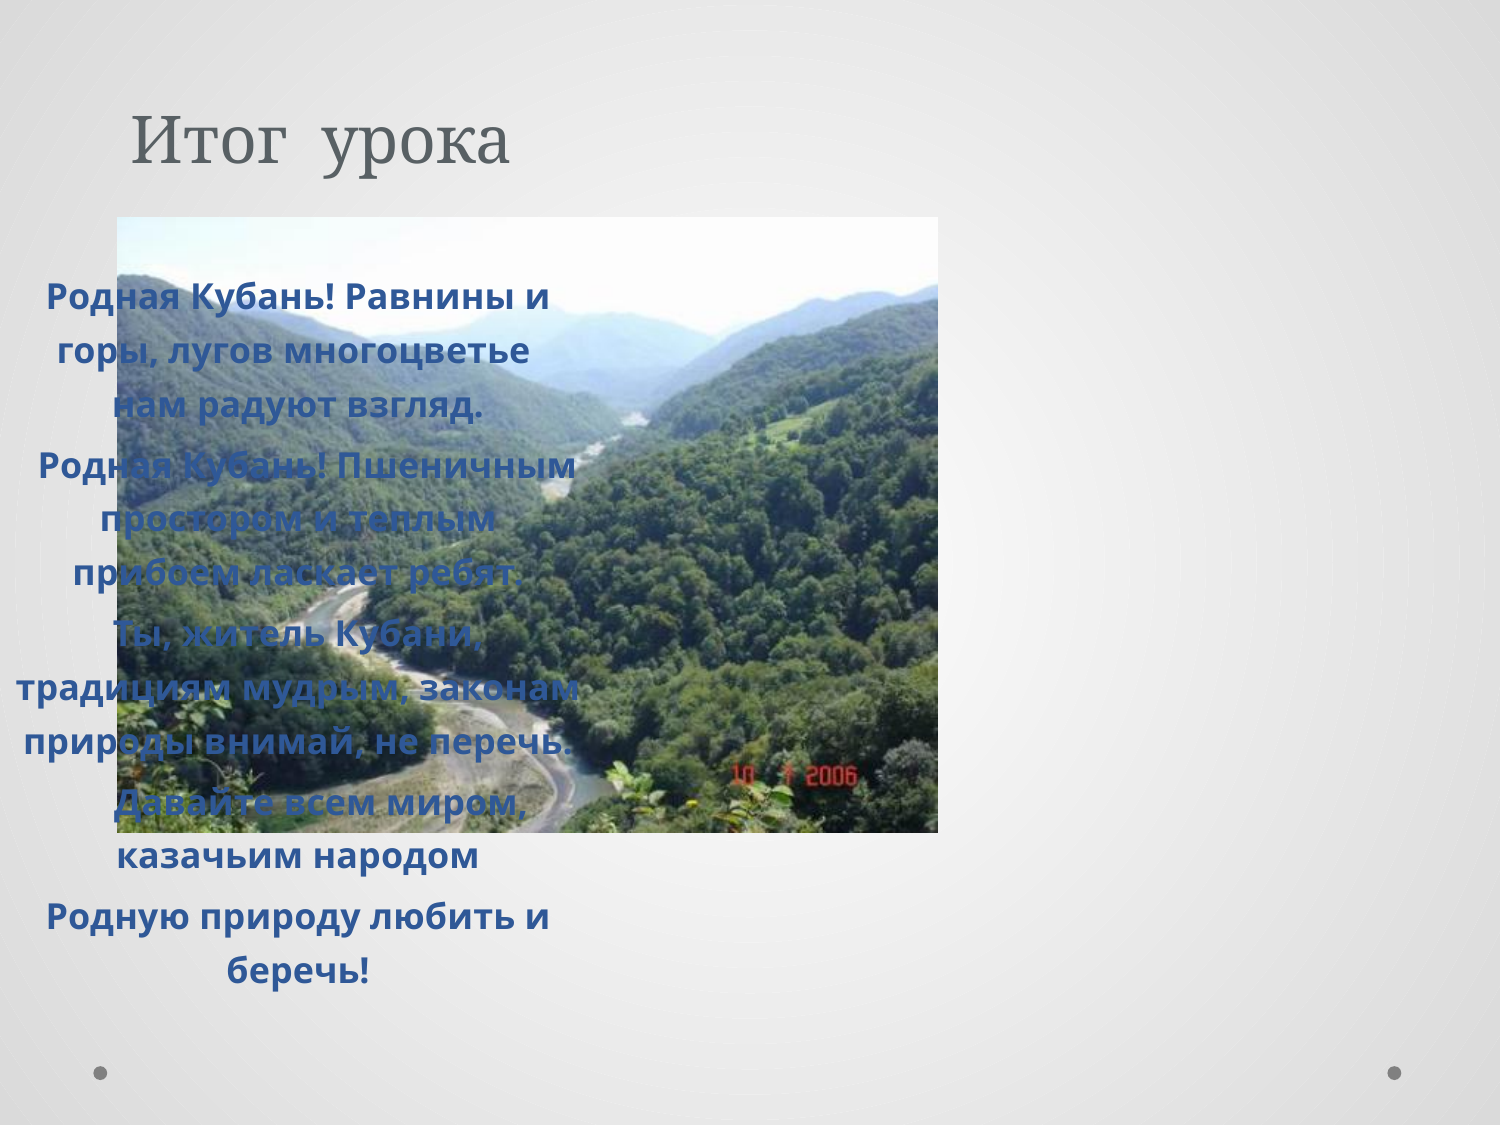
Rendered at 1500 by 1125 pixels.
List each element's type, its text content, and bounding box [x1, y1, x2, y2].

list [117, 217, 938, 833]
list Родная Кубань! Равнины и горы, лугов многоцветье нам радуют взгляд. Родная Кубань! Пшеничным простором и теплым прибоем ласкает ребят. Ты, житель Кубани, традициям мудрым, законам природы внимай, не перечь. Давайте всем миром, казачьим народом Родную природу любить и беречь! [0, 255, 597, 1083]
title Итог урока [75, 44, 569, 185]
